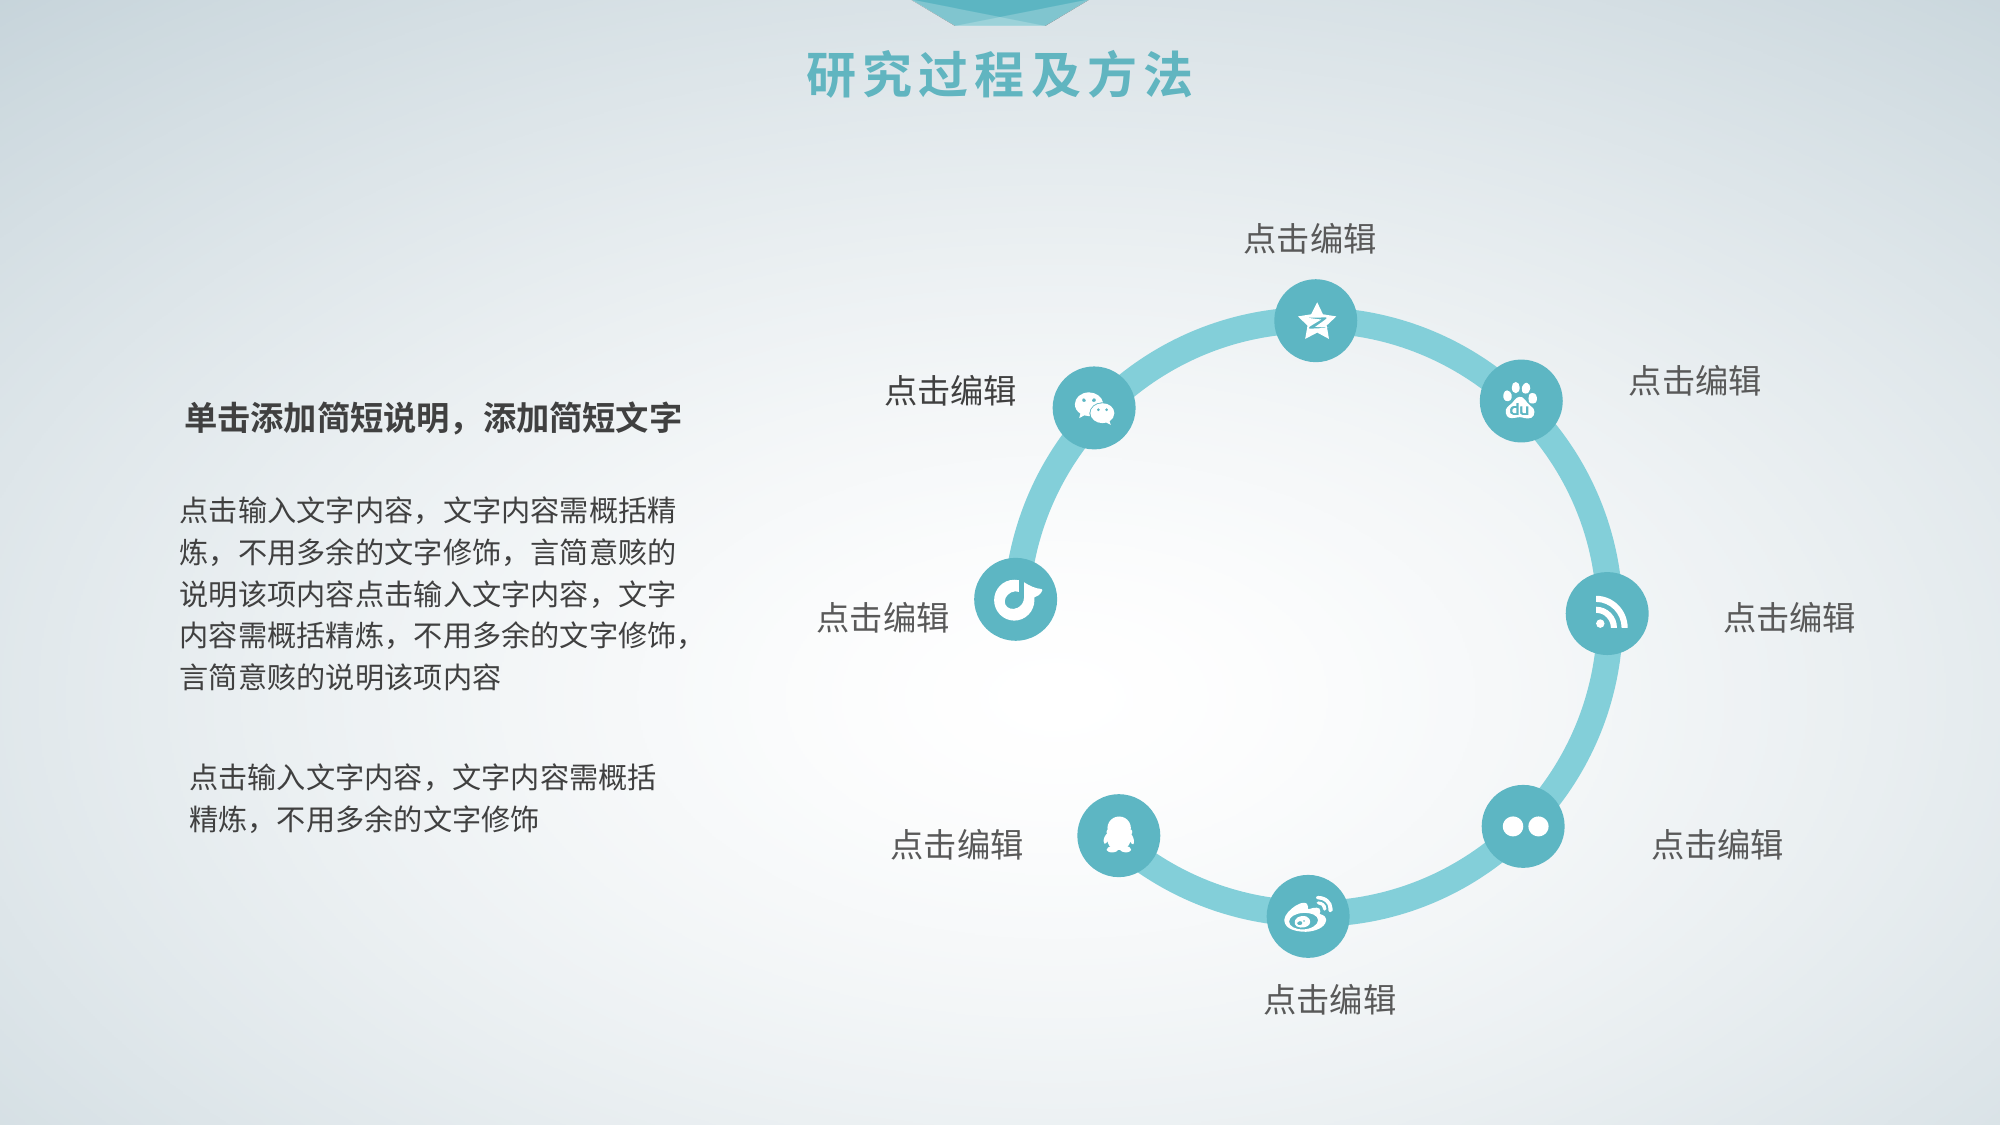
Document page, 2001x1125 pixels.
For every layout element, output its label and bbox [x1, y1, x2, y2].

text_box [1074, 392, 1115, 425]
text_box [1283, 895, 1333, 933]
picture [0, 0, 2000, 1125]
text_box [974, 557, 1058, 641]
text_box [1297, 302, 1337, 339]
text_box [1103, 816, 1135, 853]
text_box [1481, 784, 1565, 868]
text_box [1565, 572, 1649, 656]
